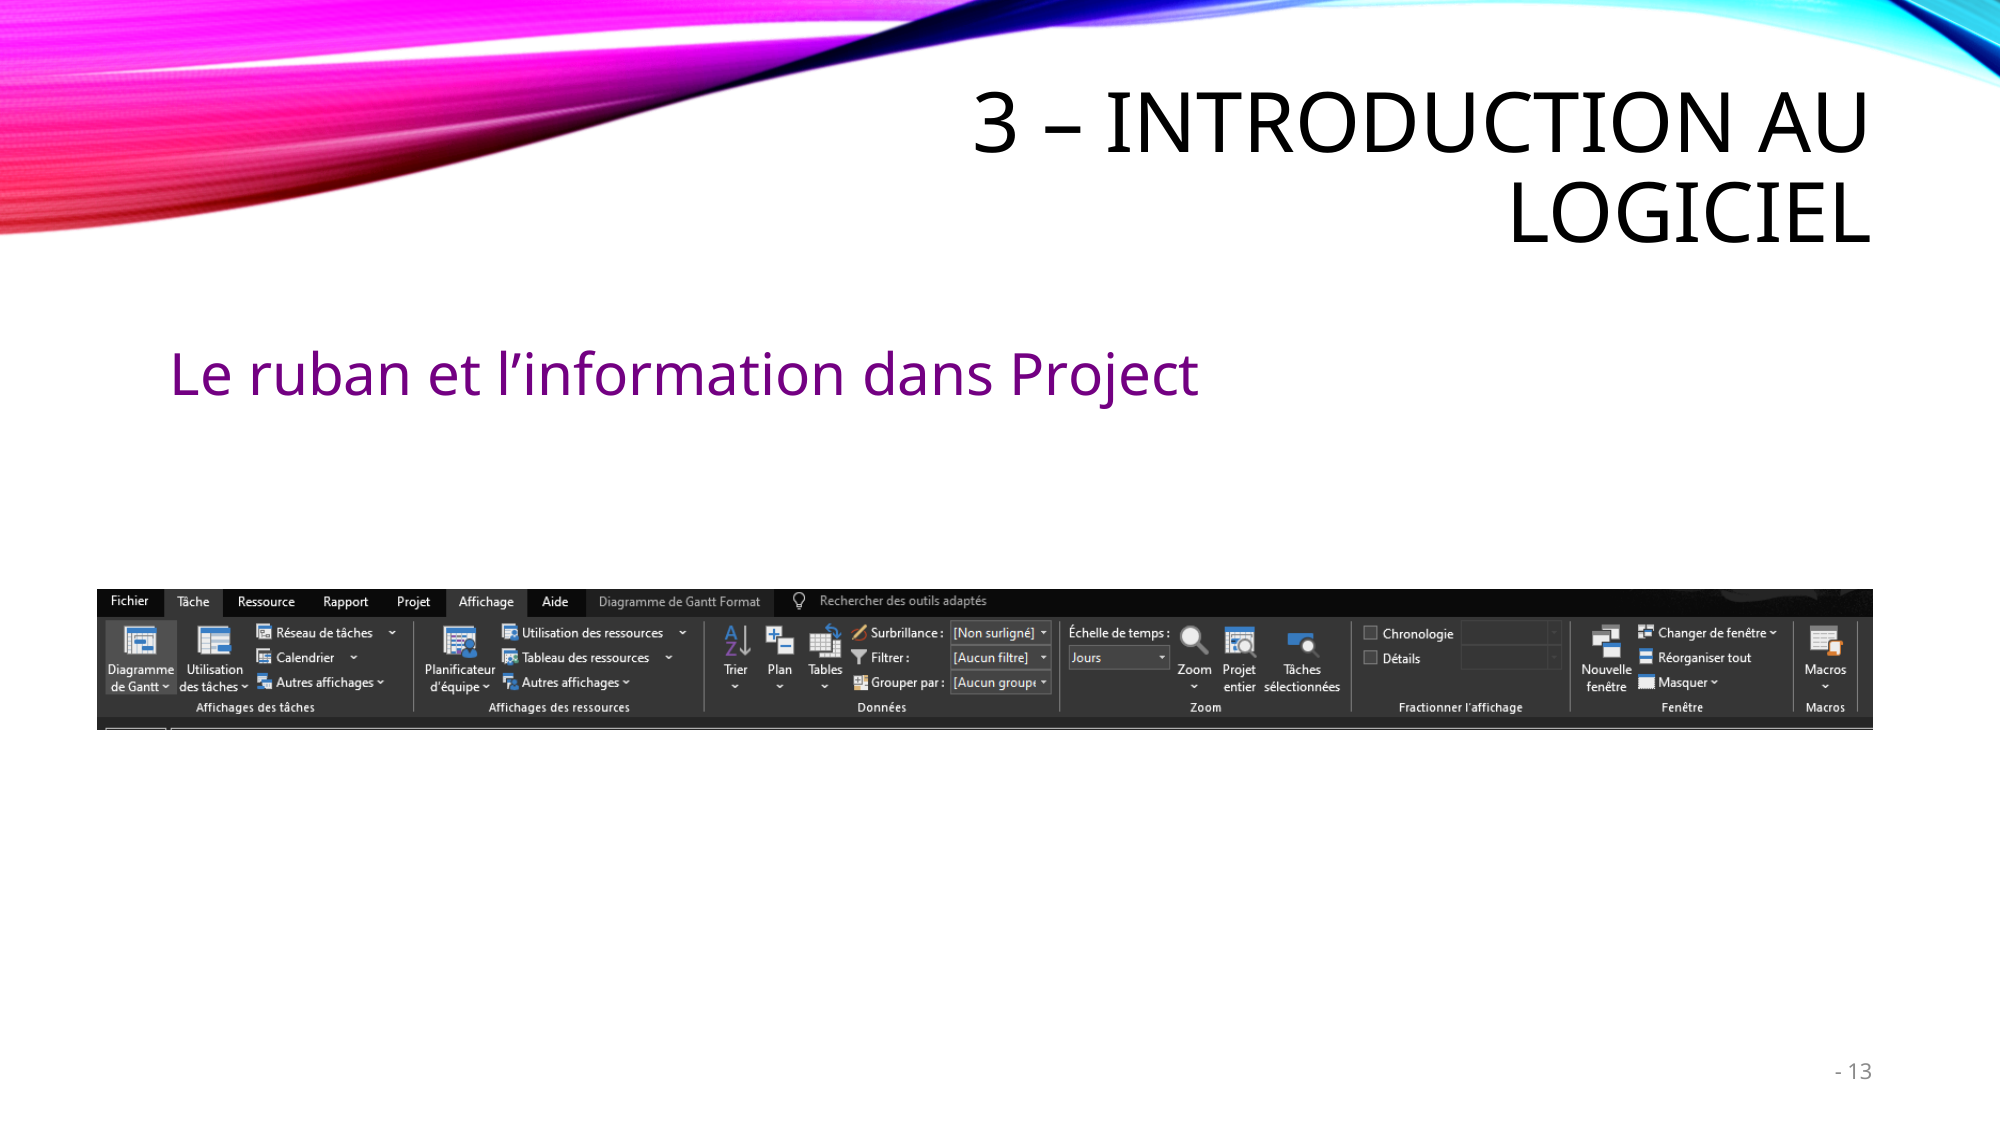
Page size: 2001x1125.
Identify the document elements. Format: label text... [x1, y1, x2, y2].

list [97, 589, 1874, 730]
text_box Le ruban et l’information dans Project [154, 259, 1841, 415]
picture [0, 0, 2000, 237]
text_box 3 – Introduction au logiciel [638, 64, 1888, 277]
slide_number - 13 [1808, 1042, 1888, 1103]
picture [1910, 0, 2000, 45]
picture [1890, 0, 2000, 75]
